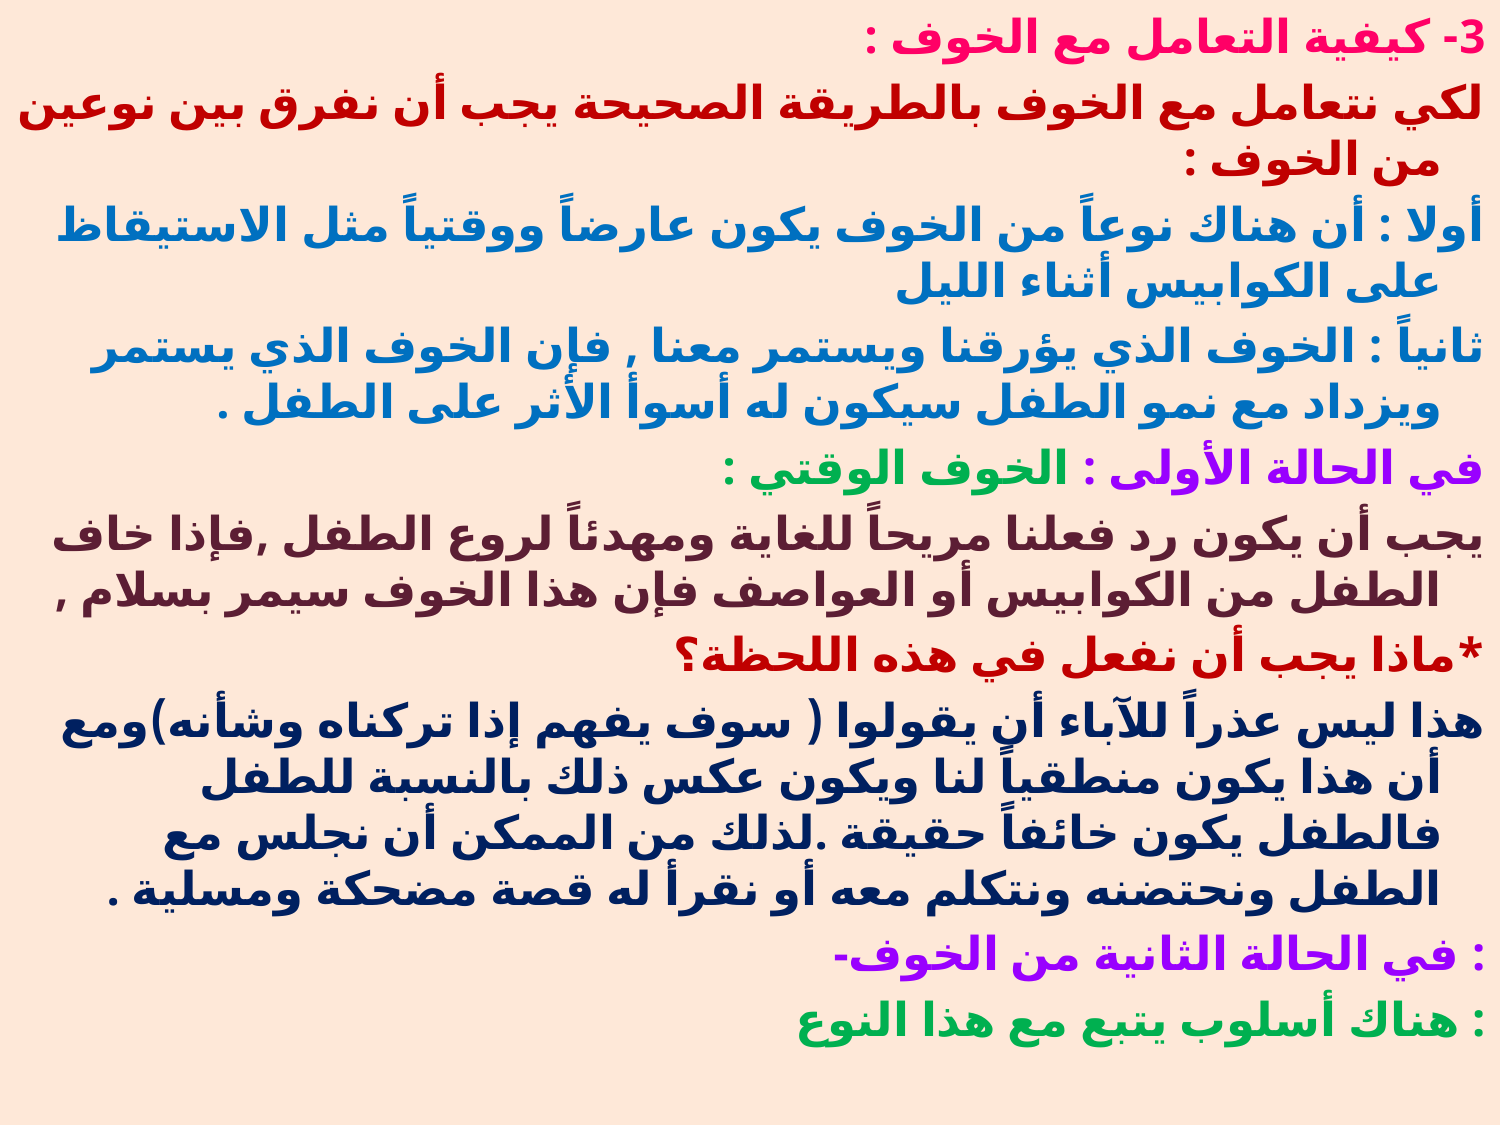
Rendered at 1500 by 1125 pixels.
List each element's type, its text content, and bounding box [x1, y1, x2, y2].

list 3- كيفية التعامل مع الخوف : لكي نتعامل مع الخوف بالطريقة الصحيحة يجب أن نفرق بين نوعين من الخوف : أولا : أن هناك نوعاً من الخوف يكون عارضاً ووقتياً مثل الاستيقاظ على الكوابيس أثناء الليل ثانياً : الخوف الذي يؤرقنا ويستمر معنا , فإن الخوف الذي يستمر ويزداد مع نمو الطفل سيكون له أسوأ الأثر على الطفل . في الحالة الأولى : الخوف الوقتي : يجب أن يكون رد فعلنا مريحاً للغاية ومهدئاً لروع الطفل ,فإذا خاف الطفل من الكوابيس أو العواصف فإن هذا الخوف سيمر بسلام , *ماذا يجب أن نفعل في هذه اللحظة؟ هذا ليس عذراً للآباء أن يقولوا ( سوف يفهم إذا تركناه وشأنه)ومع أن هذا يكون منطقياً لنا ويكون عكس ذلك بالنسبة للطفل فالطفل يكون خائفاً حقيقة .لذلك من الممكن أن نجلس مع الطفل ونحتضنه ونتكلم معه أو نقرأ له قصة مضحكة ومسلية . -في الحالة الثانية من الخوف : هناك أسلوب يتبع مع هذا النوع : [0, 0, 1500, 1125]
